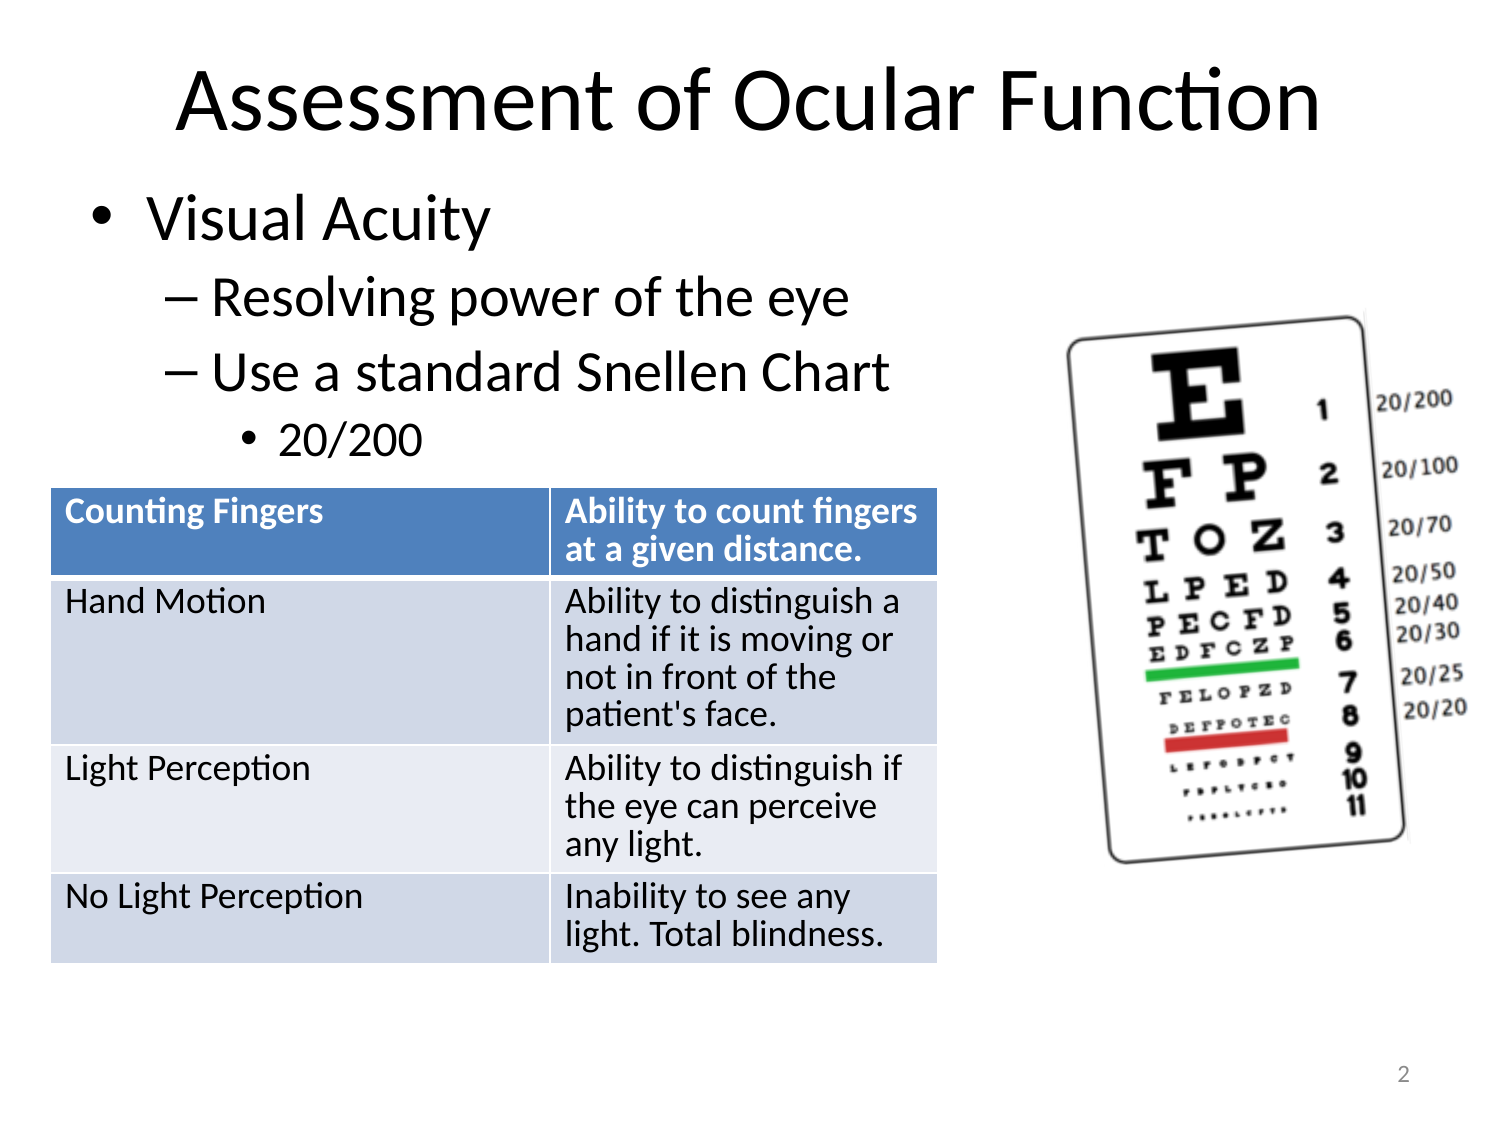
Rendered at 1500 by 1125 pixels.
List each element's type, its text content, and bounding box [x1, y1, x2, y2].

picture [1058, 301, 1499, 869]
table_header Counting Fingers [51, 488, 549, 575]
table_cell Ability to distinguish if the eye can perceive any light. [551, 746, 937, 872]
table_cell Ability to distinguish a hand if it is moving or not in front of the patient's face. [551, 581, 937, 744]
table_header Ability to count fingers at a given distance. [551, 488, 937, 575]
table_cell Light Perception [51, 746, 549, 872]
title Assessment of Ocular Function [75, 0, 1425, 174]
table_cell No Light Perception [51, 874, 549, 963]
slide_number 2 [1074, 1042, 1425, 1103]
table_cell Hand Motion [51, 581, 549, 744]
list Visual Acuity Resolving power of the eye Use a standard Snellen Chart 20/200 [75, 174, 1425, 918]
table_cell Inability to see any light. Total blindness. [551, 874, 937, 963]
